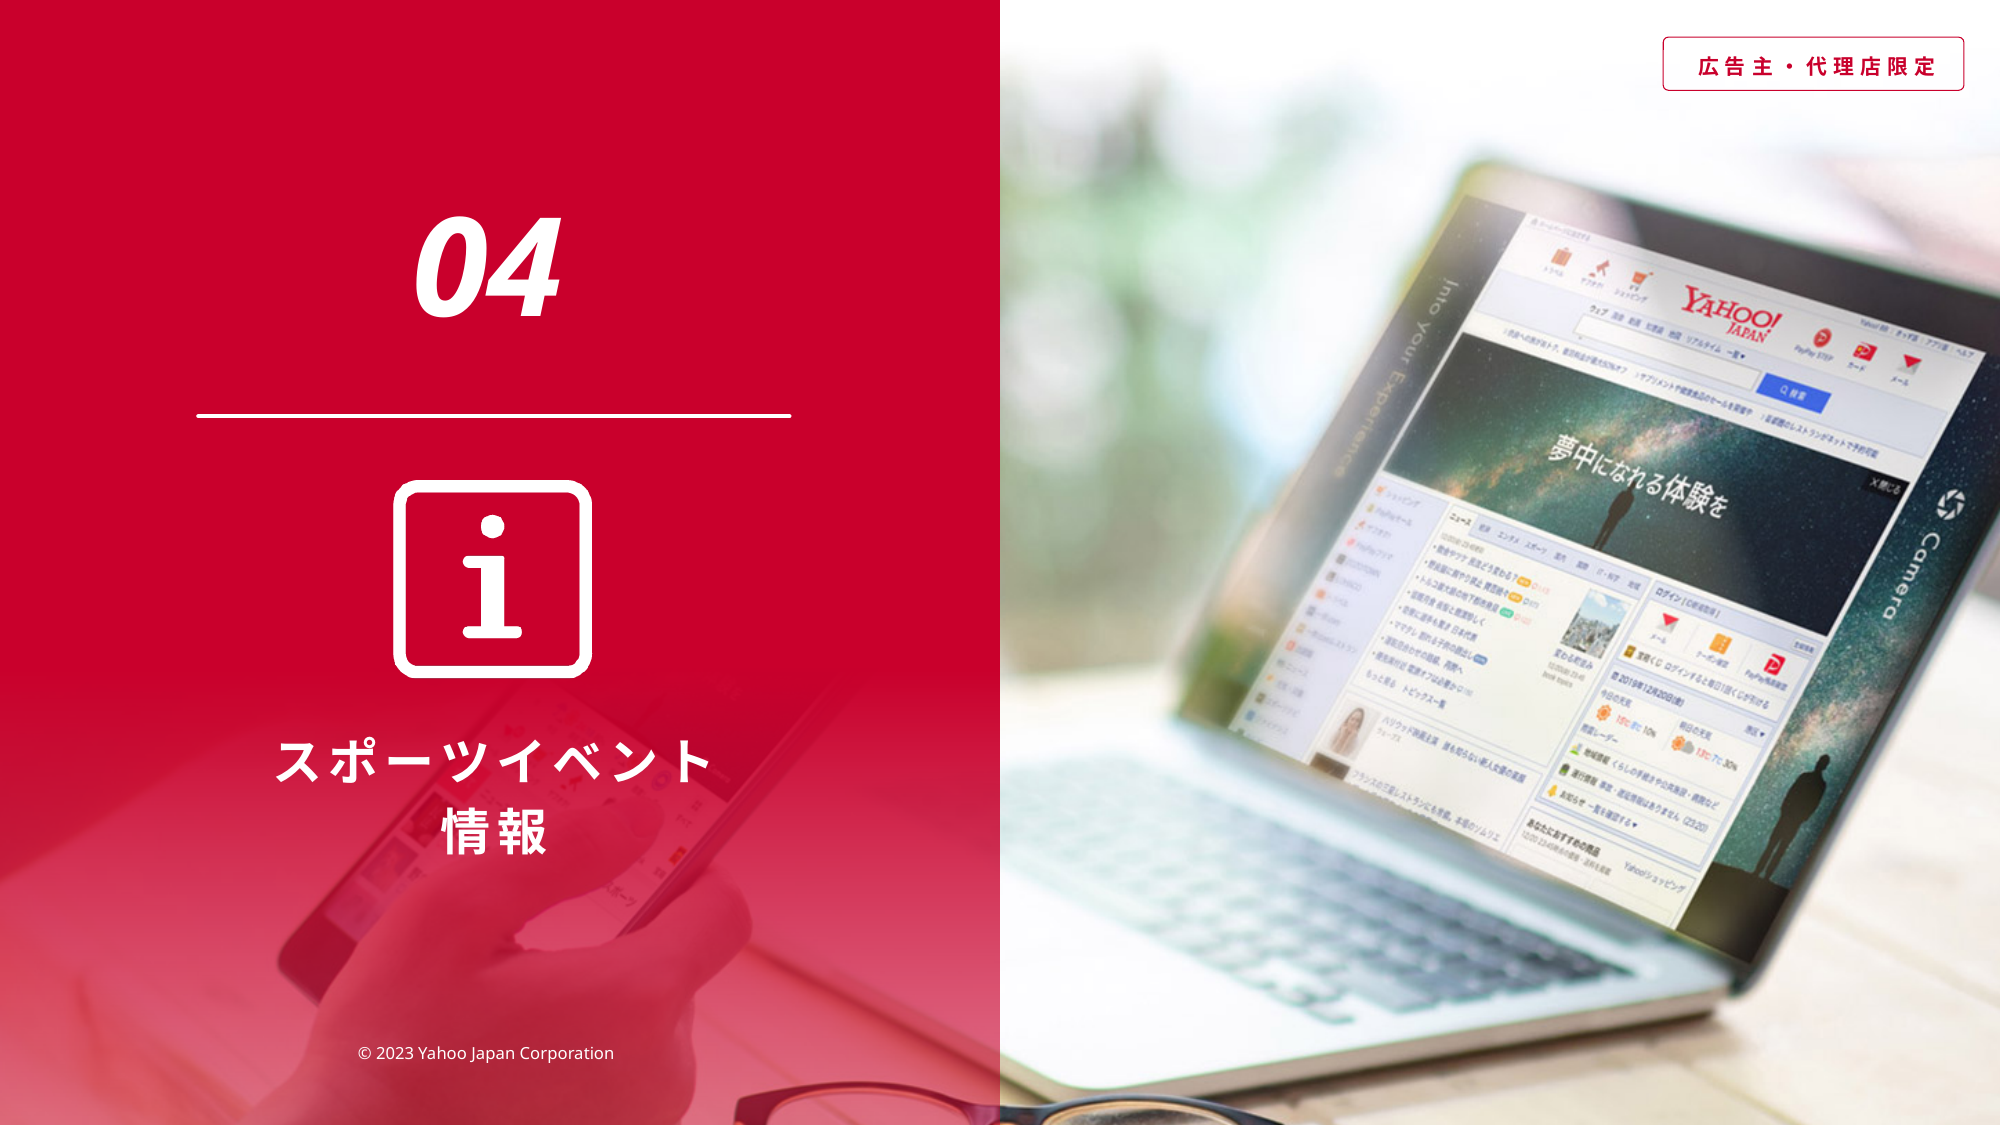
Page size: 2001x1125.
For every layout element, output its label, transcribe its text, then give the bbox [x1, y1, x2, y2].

picture [1000, 0, 2000, 1125]
picture [361, 454, 622, 696]
list 04 [397, 171, 587, 346]
list スポーツイベント 情報 [198, 723, 790, 956]
